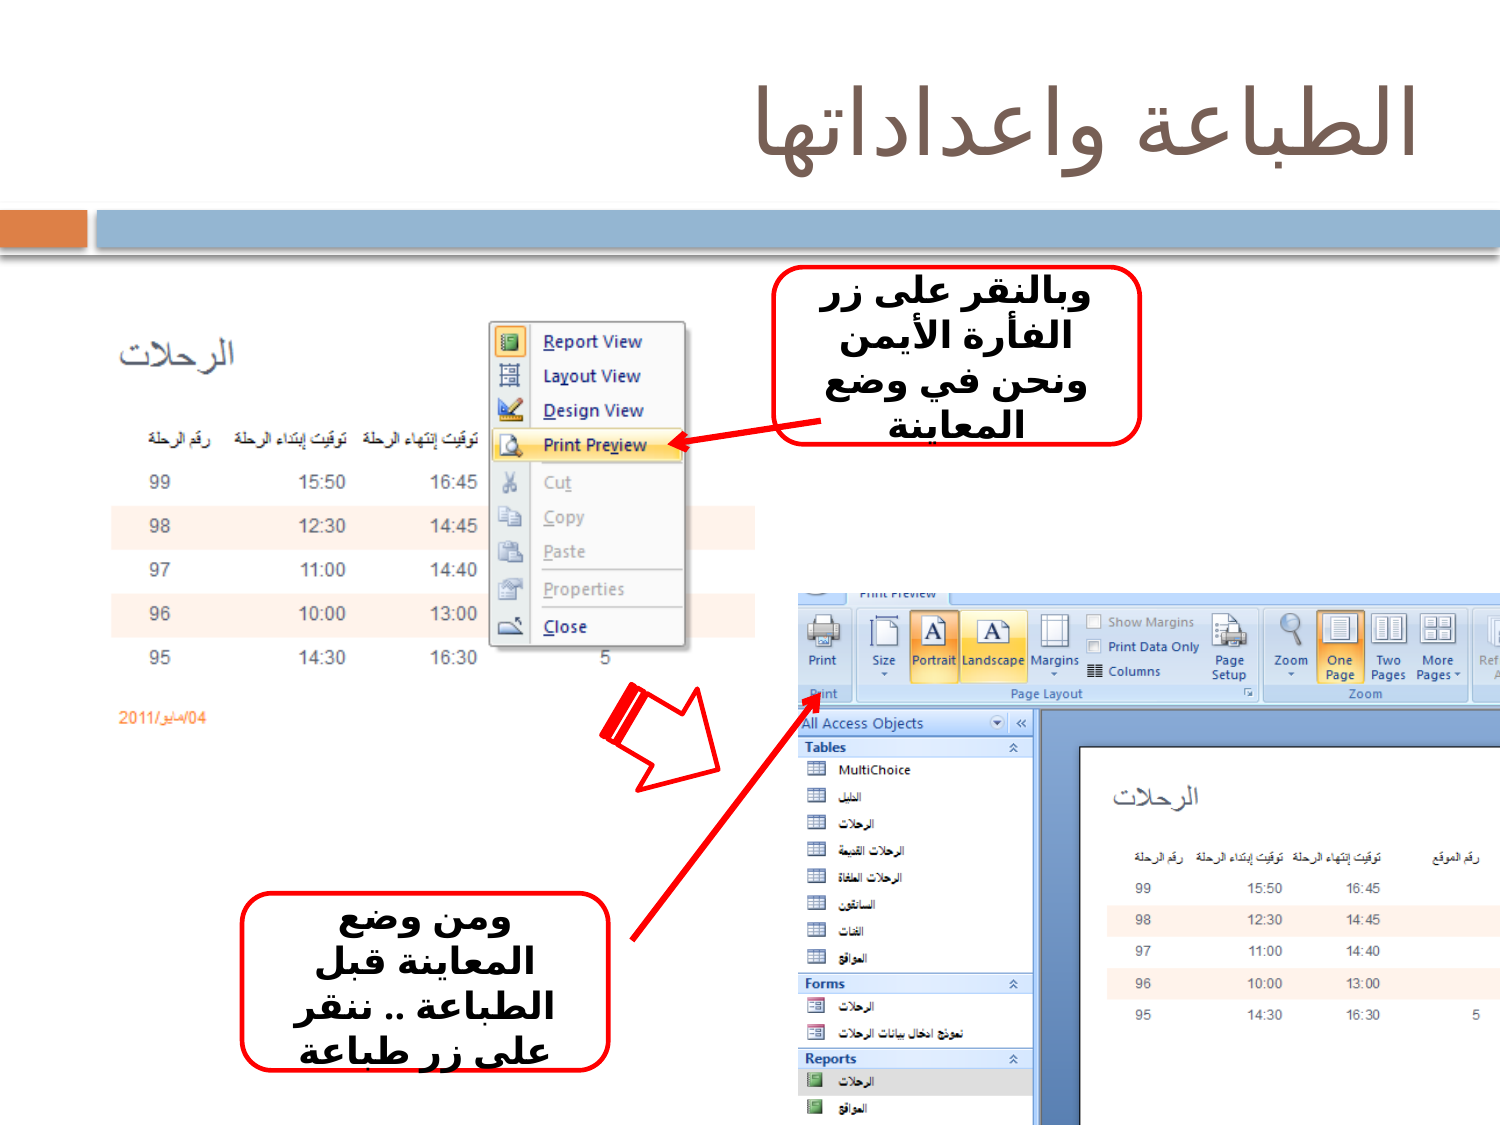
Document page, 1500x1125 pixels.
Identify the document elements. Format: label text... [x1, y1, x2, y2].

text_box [601, 721, 851, 912]
text_box ومن وضع المعاينة قبل الطباعة .. ننقر على زر طباعة [240, 891, 610, 1072]
text_box وبالنقر على زر الفأرة الأيمن ونحن في وضع المعاينة [772, 265, 1142, 446]
title الطباعة واعداداتها [99, 37, 1438, 200]
picture [88, 290, 755, 807]
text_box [666, 420, 822, 445]
picture [797, 593, 1500, 1125]
